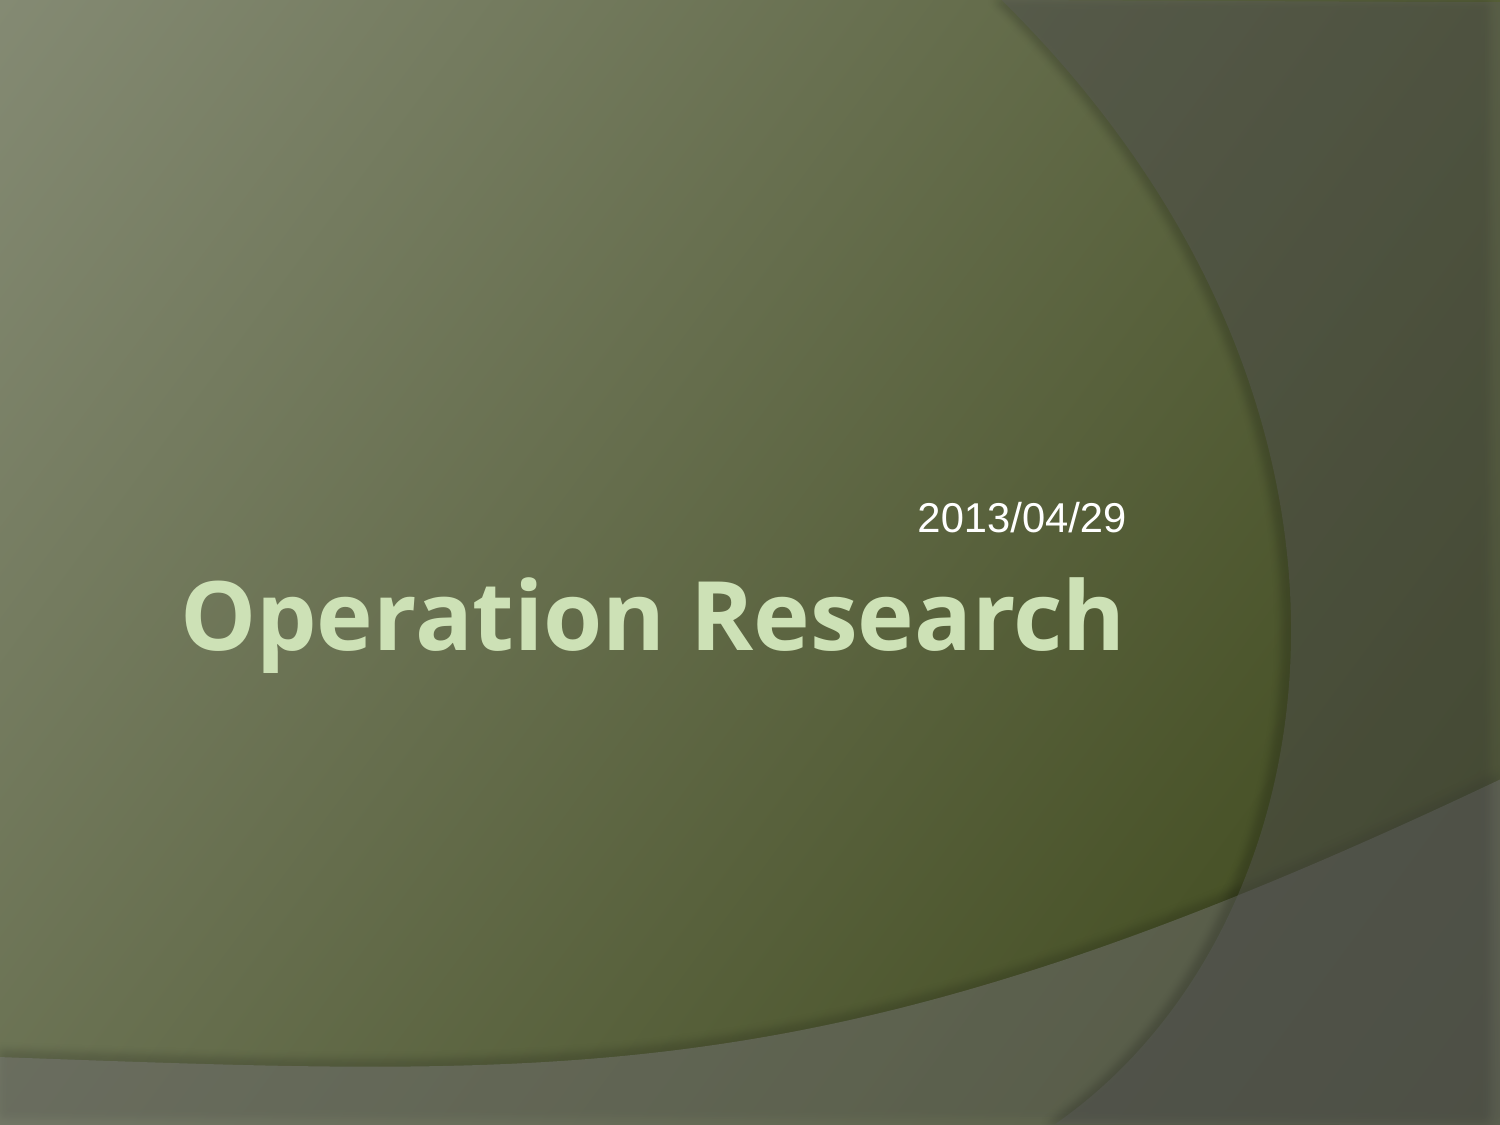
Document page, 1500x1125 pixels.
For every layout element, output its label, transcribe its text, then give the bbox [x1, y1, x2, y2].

subtitle 2013/04/29 [71, 253, 1134, 541]
title Operation Research [70, 547, 1134, 925]
